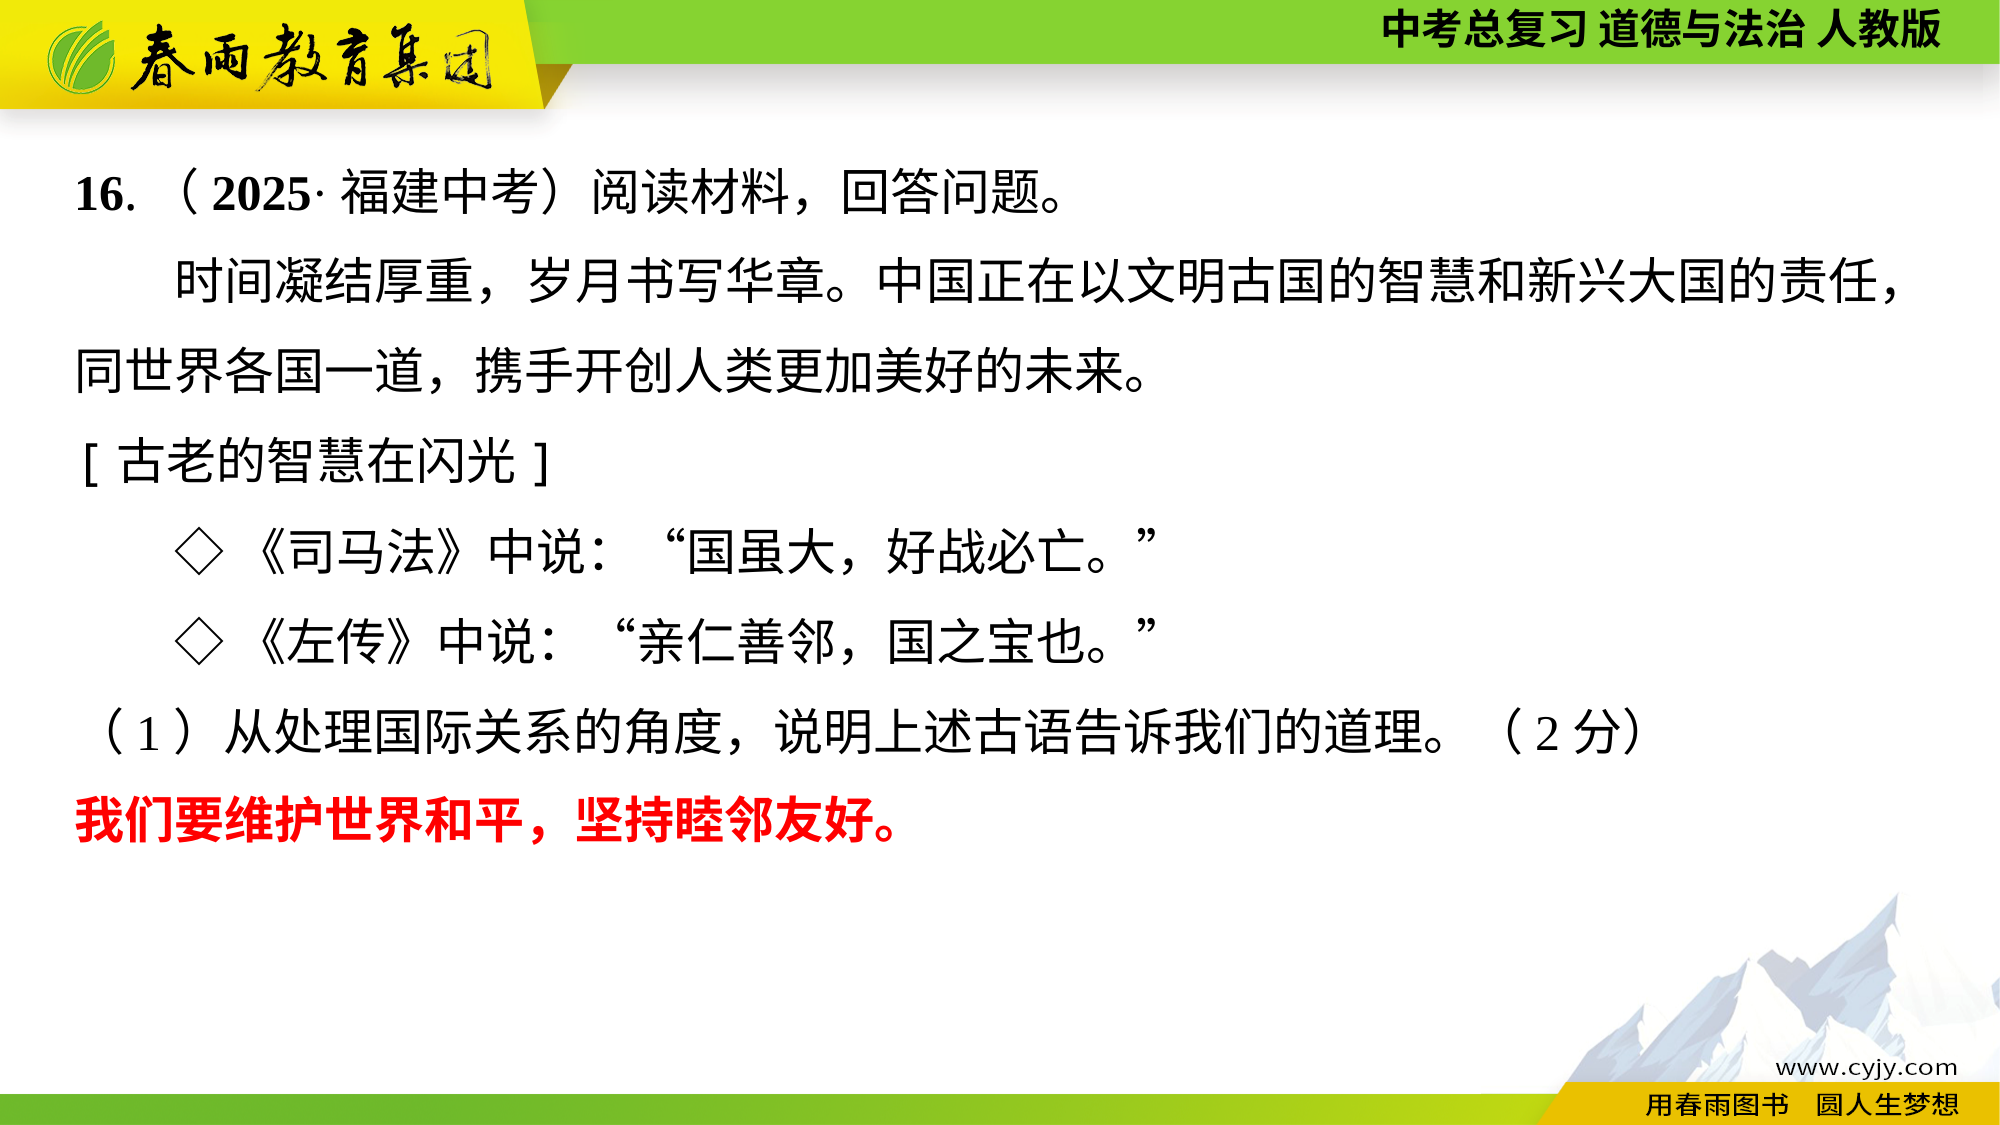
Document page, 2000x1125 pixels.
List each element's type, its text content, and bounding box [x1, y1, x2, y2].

picture [0, 0, 2000, 1125]
list 16.（2025·福建中考）阅读材料，回答问题。 时间凝结厚重，岁月书写华章。中国正在以文明古国的智慧和新兴大国的责任，同世界各国一道，携手开创人类更加美好的未来。 [古老的智慧在闪光] ◇《司马法》中说：“国虽大，好战必亡。” ◇《左传》中说：“亲仁善邻，国之宝也。” （1）从处理国际关系的角度，说明上述古语告诉我们的道理。（2分） [59, 122, 1944, 751]
text_box 我们要维护世界和平，坚持睦邻友好。 [59, 751, 1944, 857]
